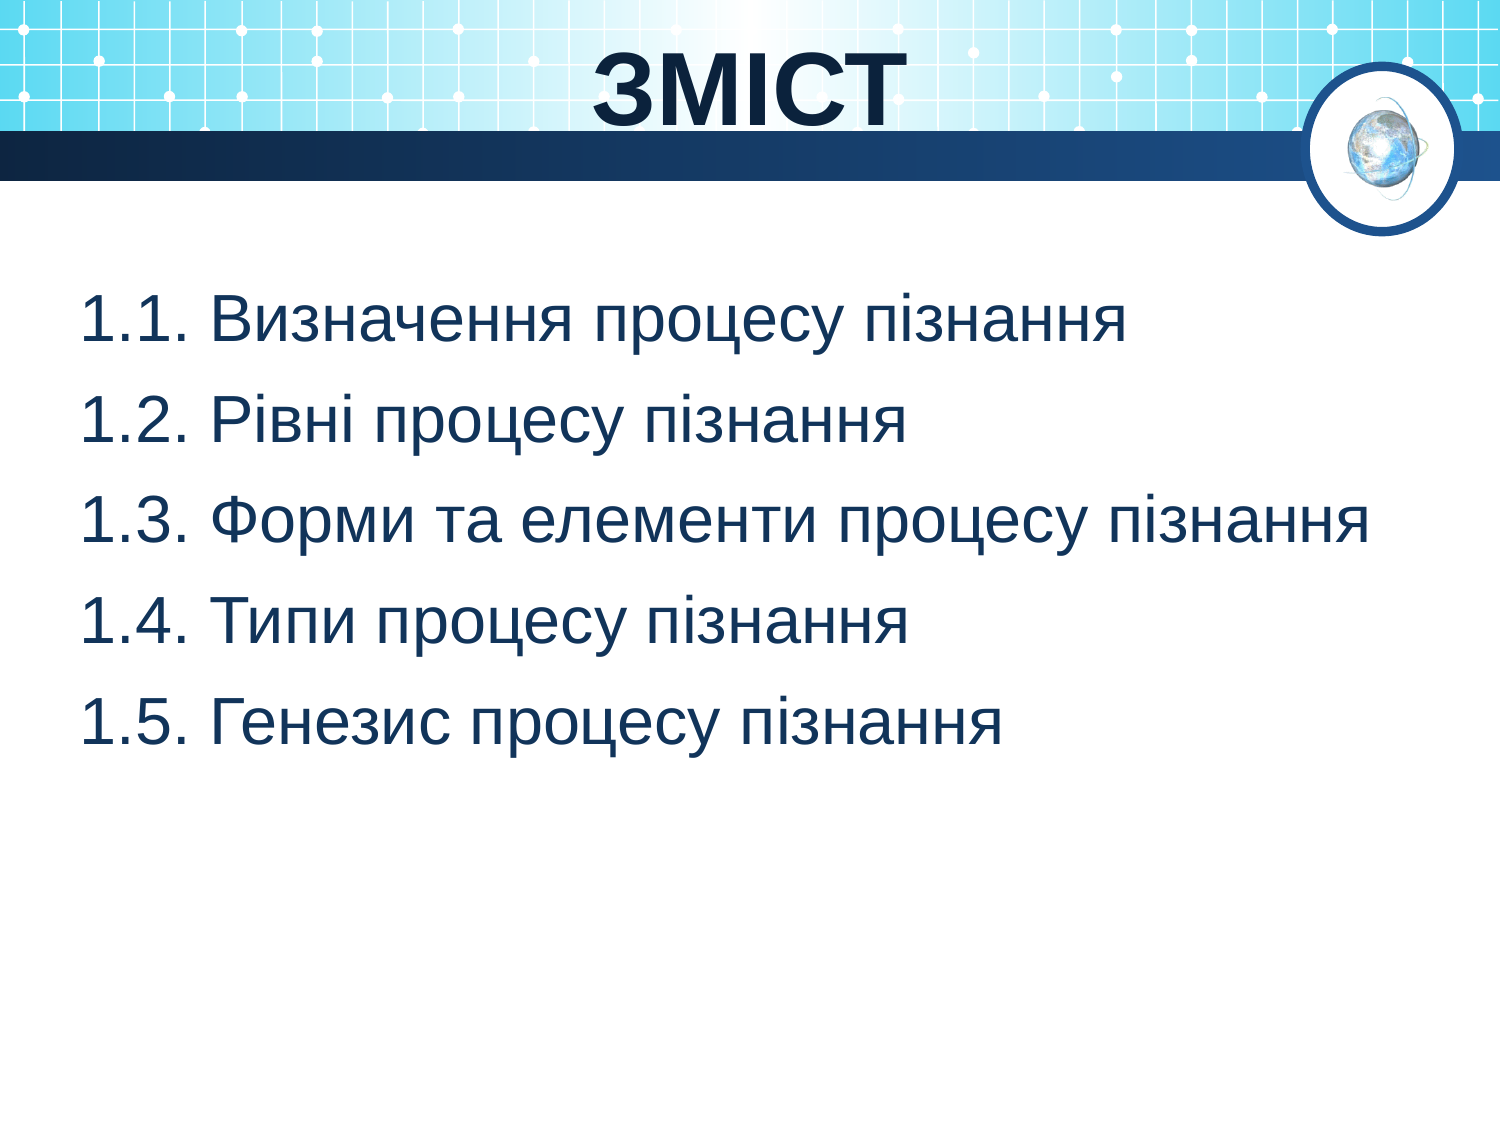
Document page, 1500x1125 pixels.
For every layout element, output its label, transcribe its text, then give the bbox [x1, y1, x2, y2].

picture [1310, 99, 1454, 226]
title ЗМІСТ [64, 37, 1436, 130]
list 1.1. Визначення процесу пізнання 1.2. Рівні процесу пізнання 1.3. Форми та елементи процесу пізнання 1.4. Типи процесу пізнання 1.5. Генезис процесу пізнання [64, 267, 1436, 776]
